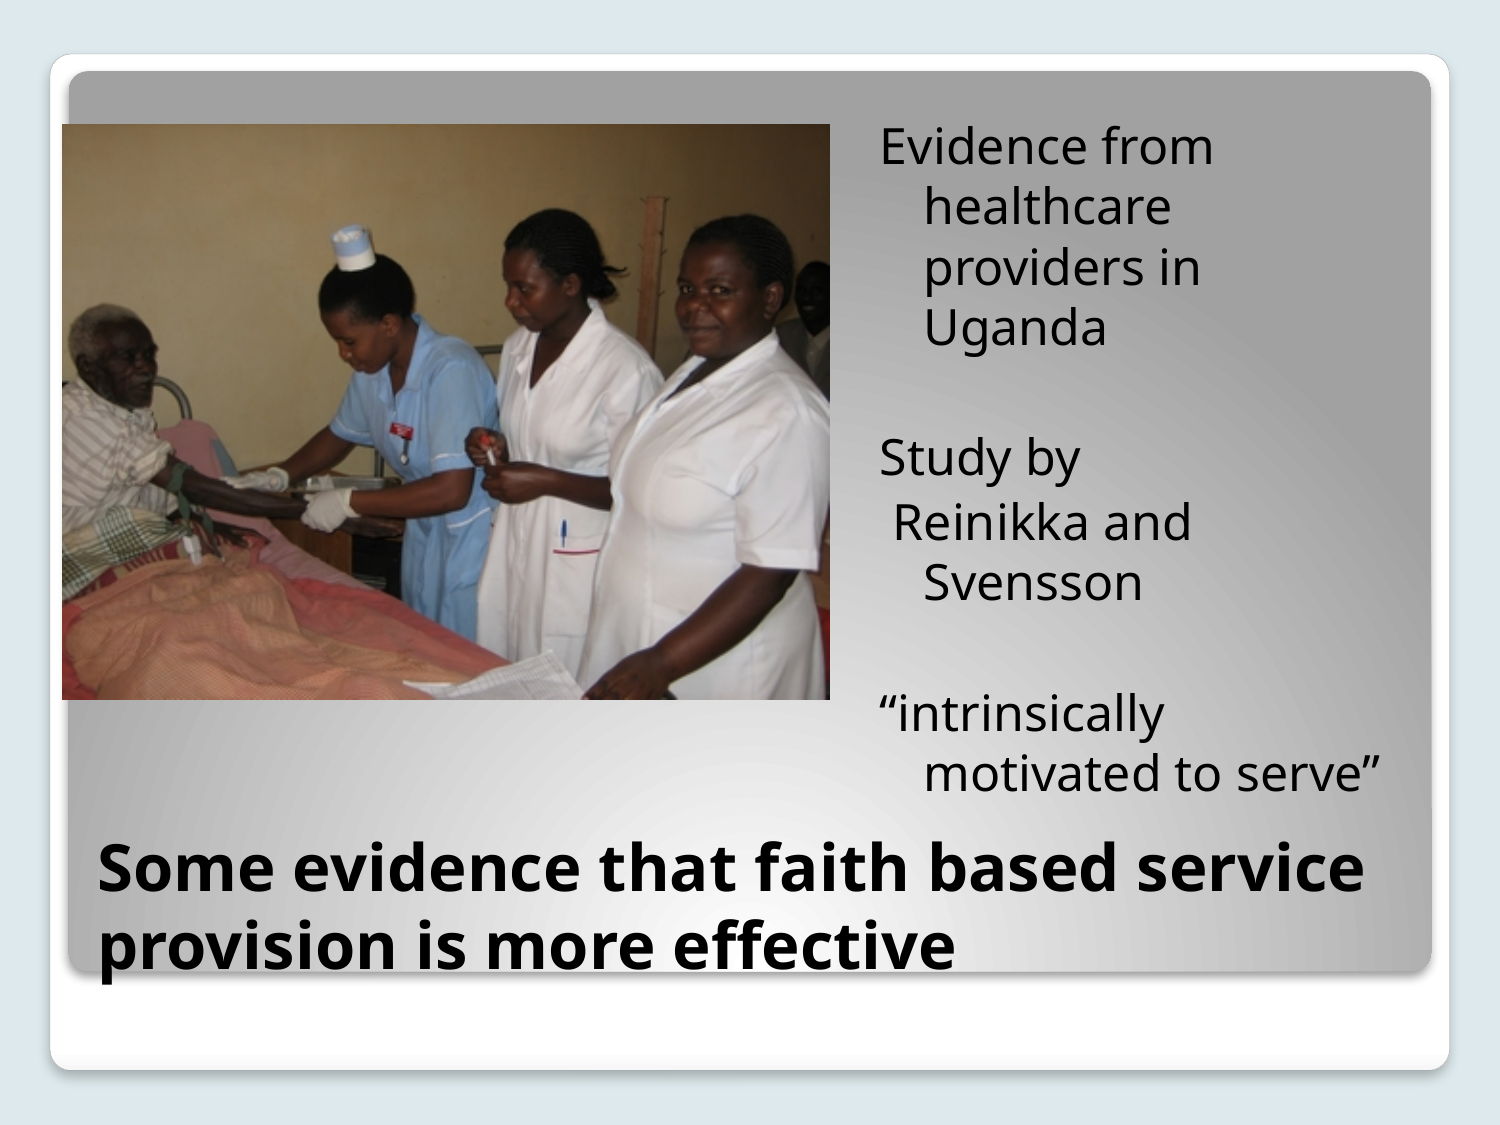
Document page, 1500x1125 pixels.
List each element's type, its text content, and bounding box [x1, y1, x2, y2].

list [62, 124, 830, 701]
list Evidence from healthcare providers in Uganda Study by Reinikka and Svensson “intrinsically motivated to serve” [849, 99, 1409, 810]
title Some evidence that faith based service provision is more effective [82, 817, 1425, 990]
